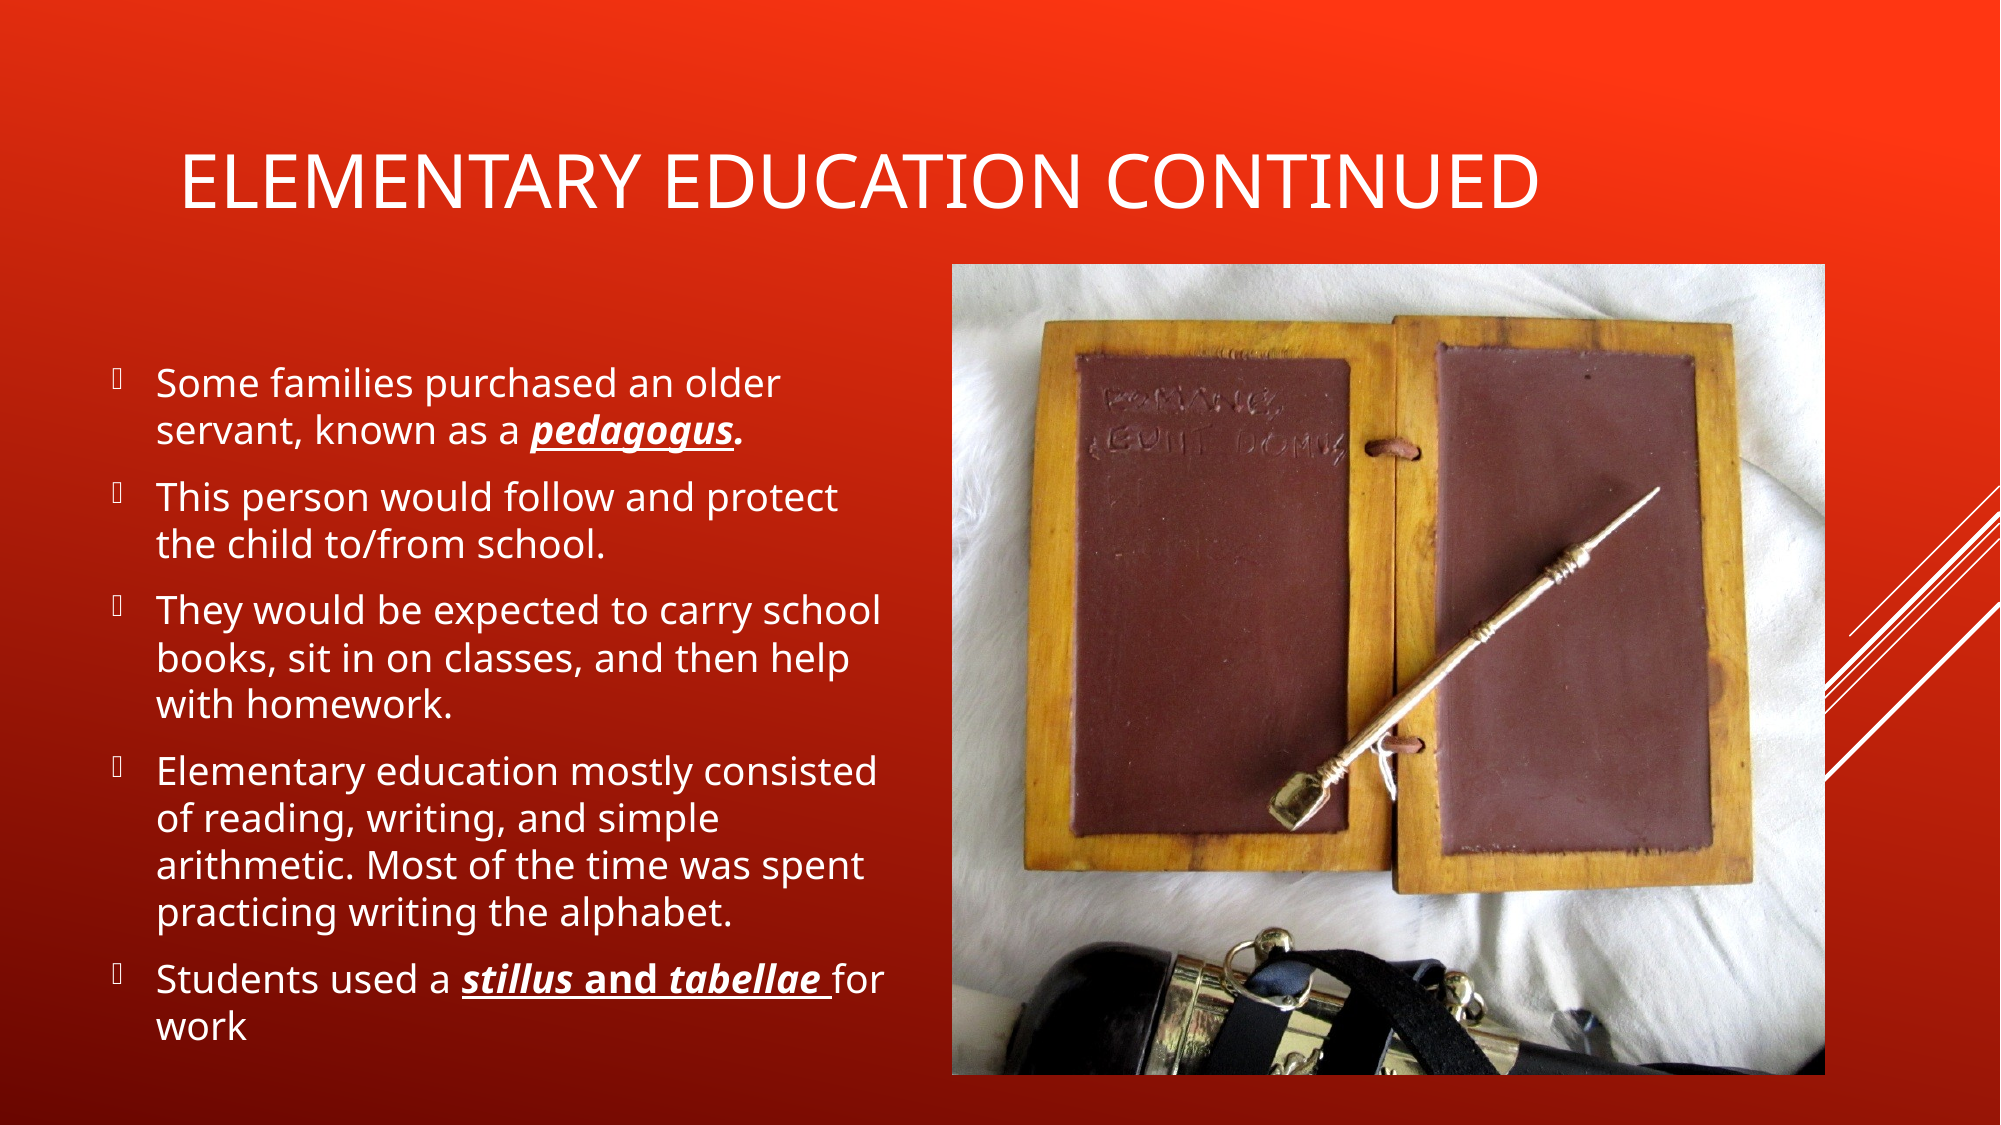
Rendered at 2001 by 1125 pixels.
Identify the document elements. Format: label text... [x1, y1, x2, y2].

title ELEMENTARY Education continued [160, 54, 1561, 302]
picture [952, 264, 1826, 1075]
list Some families purchased an older servant, known as a pedagogus. This person would follow and protect the child to/from school. They would be expected to carry school books, sit in on classes, and then help with homework. Elementary education mostly consisted of reading, writing, and simple arithmetic. Most of the time was spent practicing writing the alphabet. Students used a stillus and tabellae for work [96, 351, 907, 1101]
